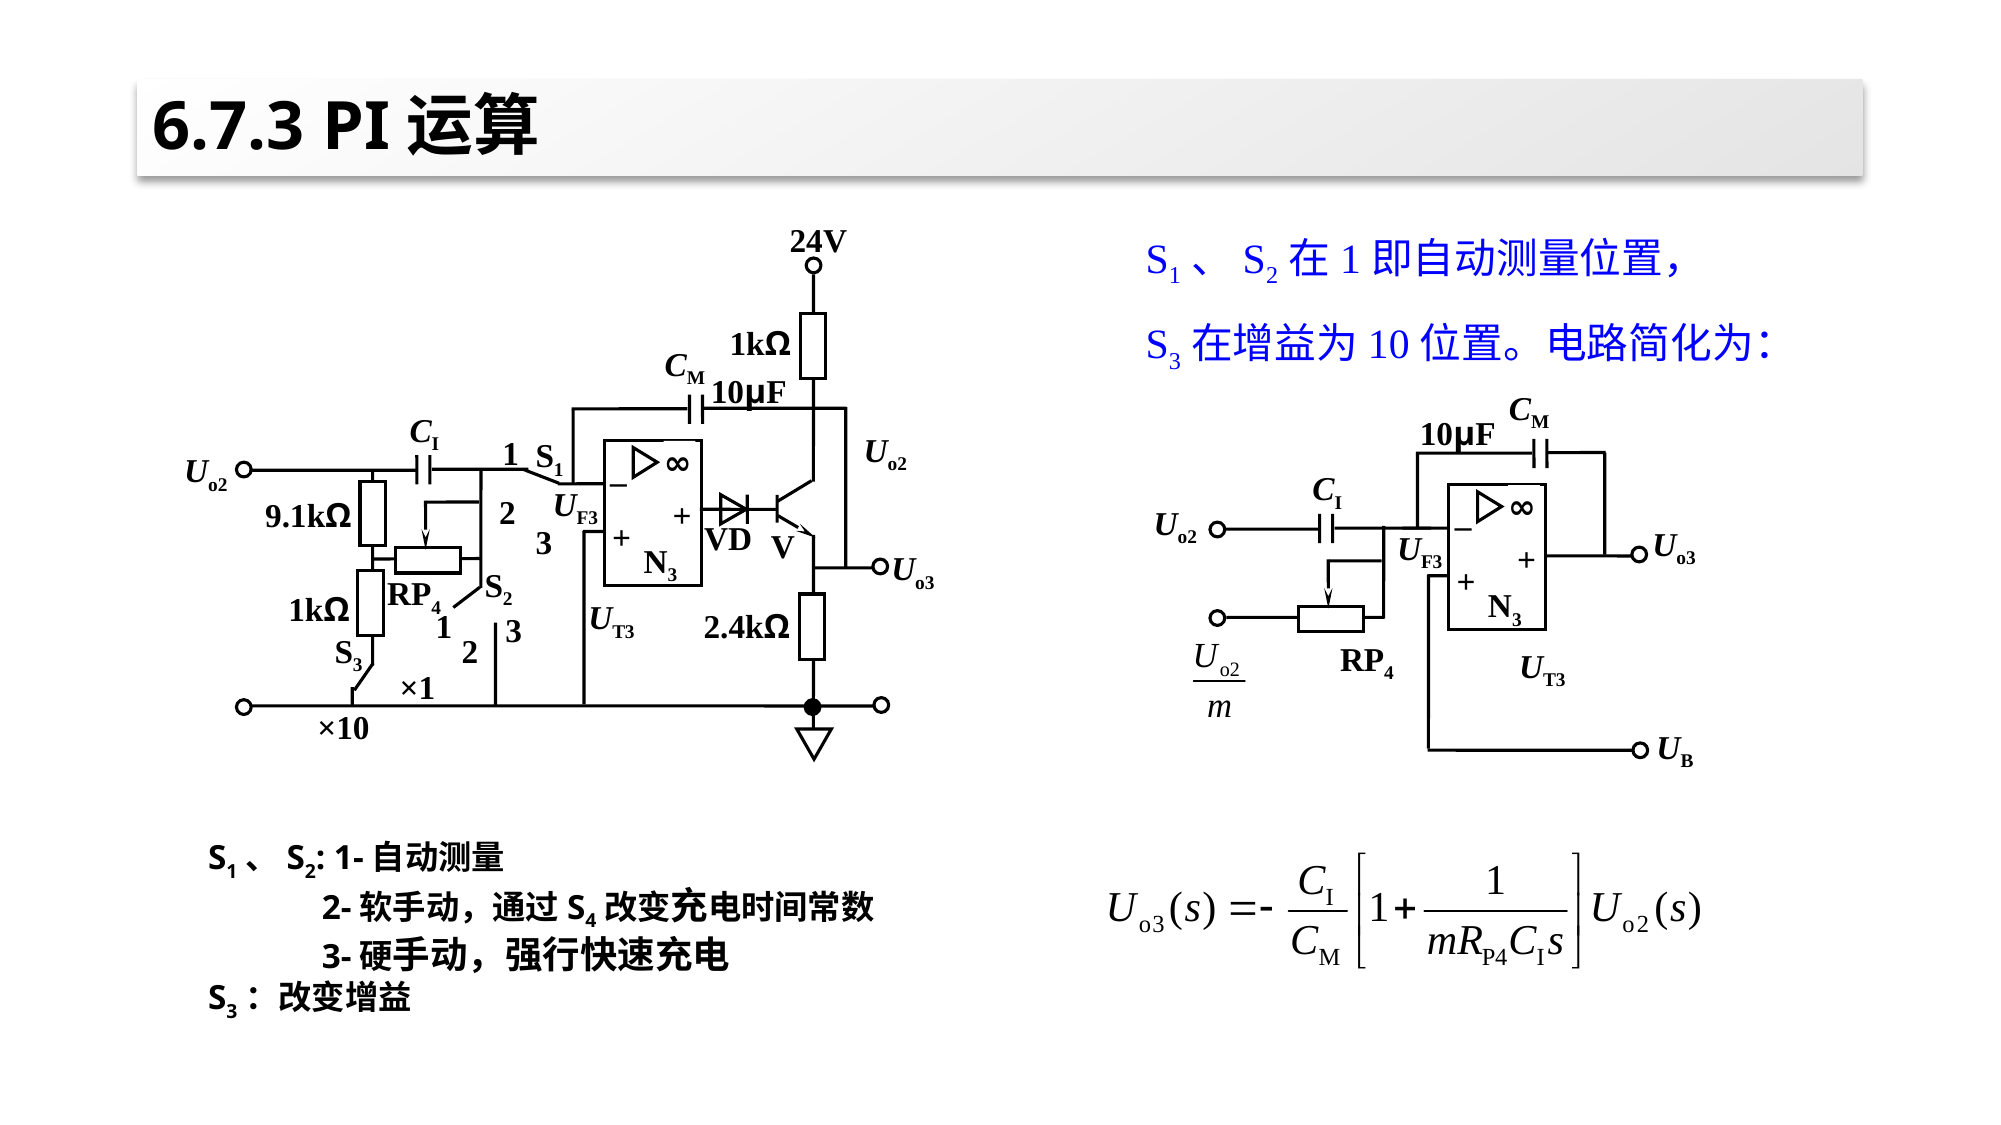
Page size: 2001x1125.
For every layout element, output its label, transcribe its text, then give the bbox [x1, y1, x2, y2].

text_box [1103, 843, 1709, 979]
text_box S1、S2: 1-自动测量 2-软手动，通过S4改变充电时间常数 3-硬手动，强行快速充电 S3：改变增益 [193, 829, 940, 1030]
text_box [1153, 387, 1721, 767]
text_box S1、S2在1即自动测量位置， S3在增益为10位置。电路简化为： [1130, 196, 1782, 382]
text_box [183, 219, 956, 767]
title 6.7.3 PI运算 [137, 79, 1863, 176]
